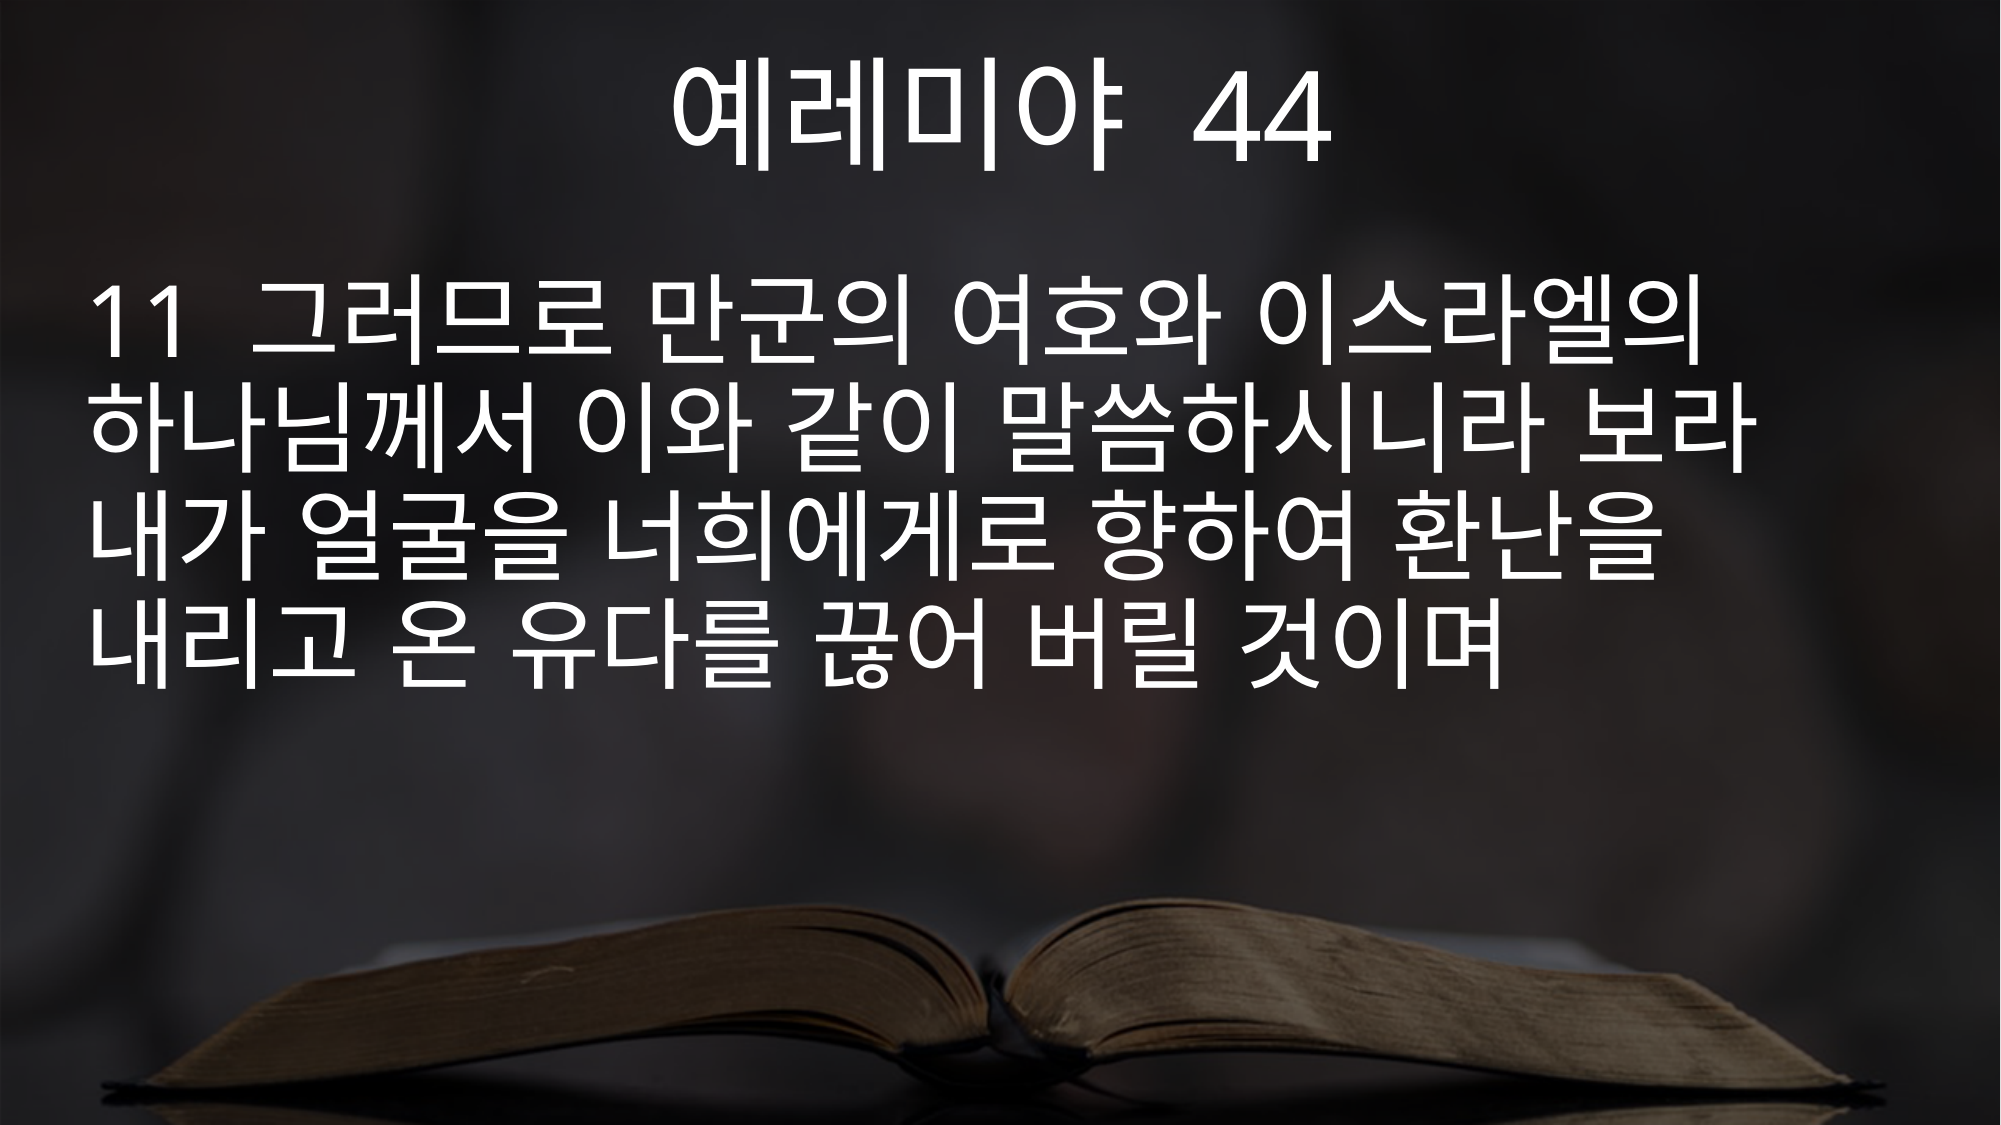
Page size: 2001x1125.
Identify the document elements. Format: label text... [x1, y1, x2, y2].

footer 예레미야 44 [0, 32, 2000, 192]
picture [0, 0, 2001, 1125]
list 11 그러므로 만군의 여호와 이스라엘의 하나님께서 이와 같이 말씀하시니라 보라 내가 얼굴을 너희에게로 향하여 환난을 내리고 온 유다를 끊어 버릴 것이며 [69, 263, 1953, 423]
